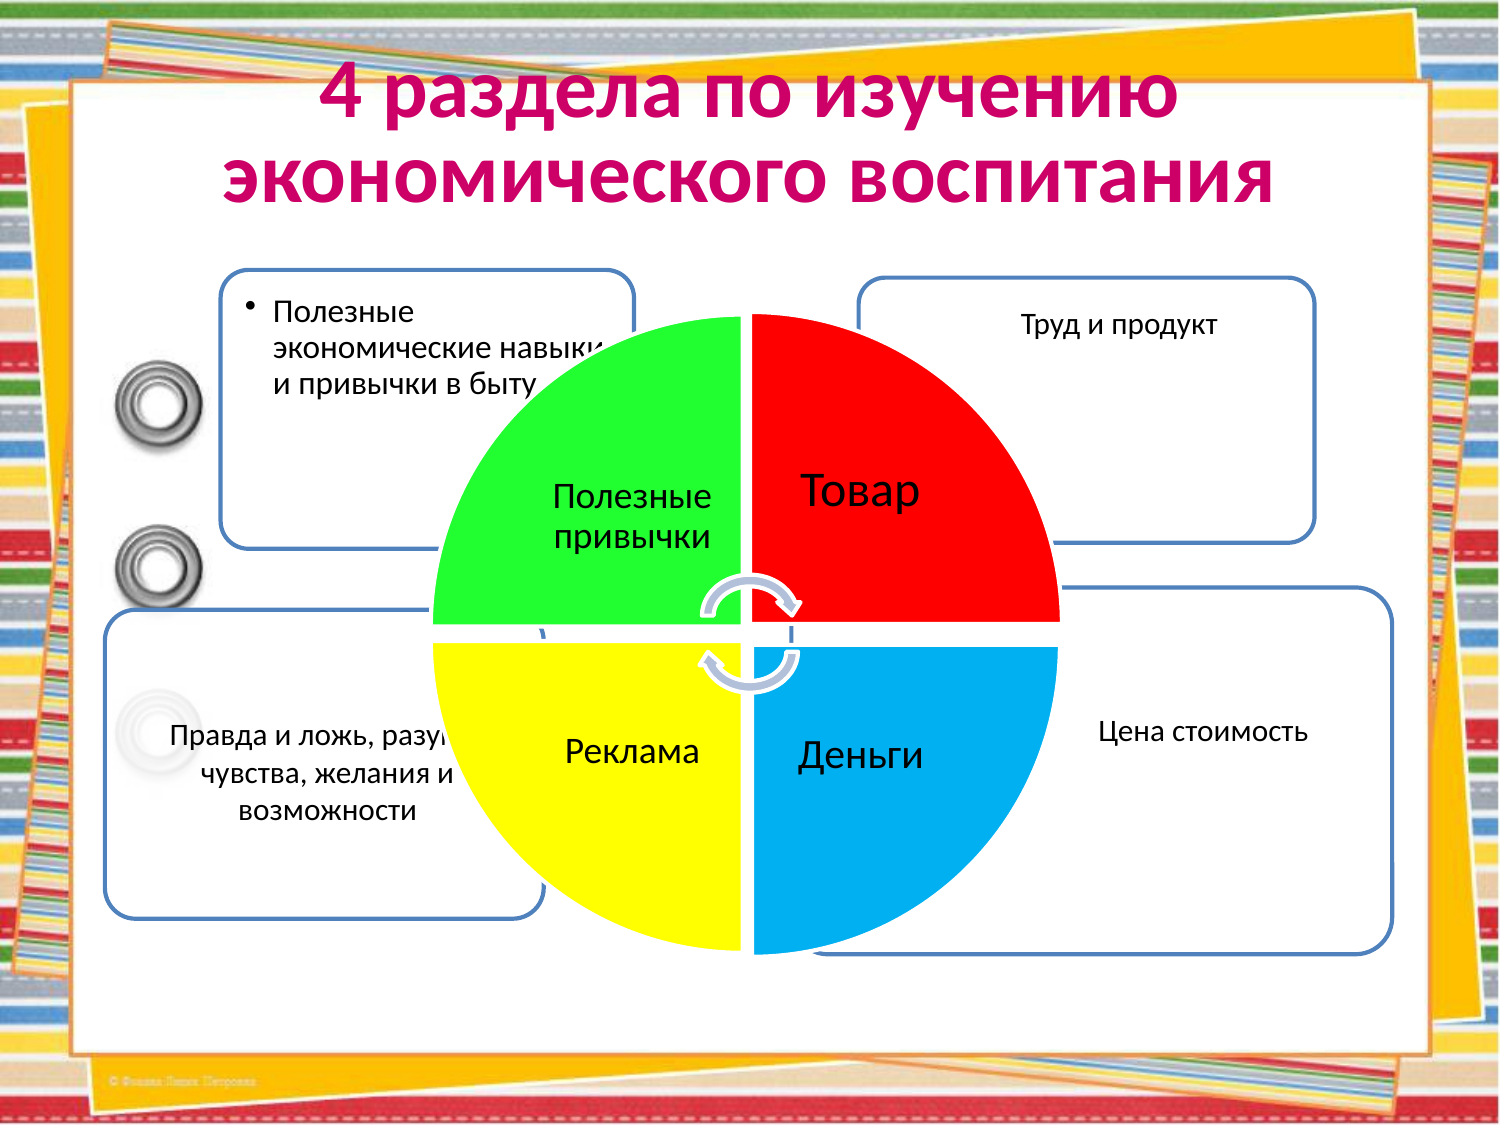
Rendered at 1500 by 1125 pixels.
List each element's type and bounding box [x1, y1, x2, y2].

picture [0, 0, 1500, 1125]
list [74, 262, 1426, 1006]
